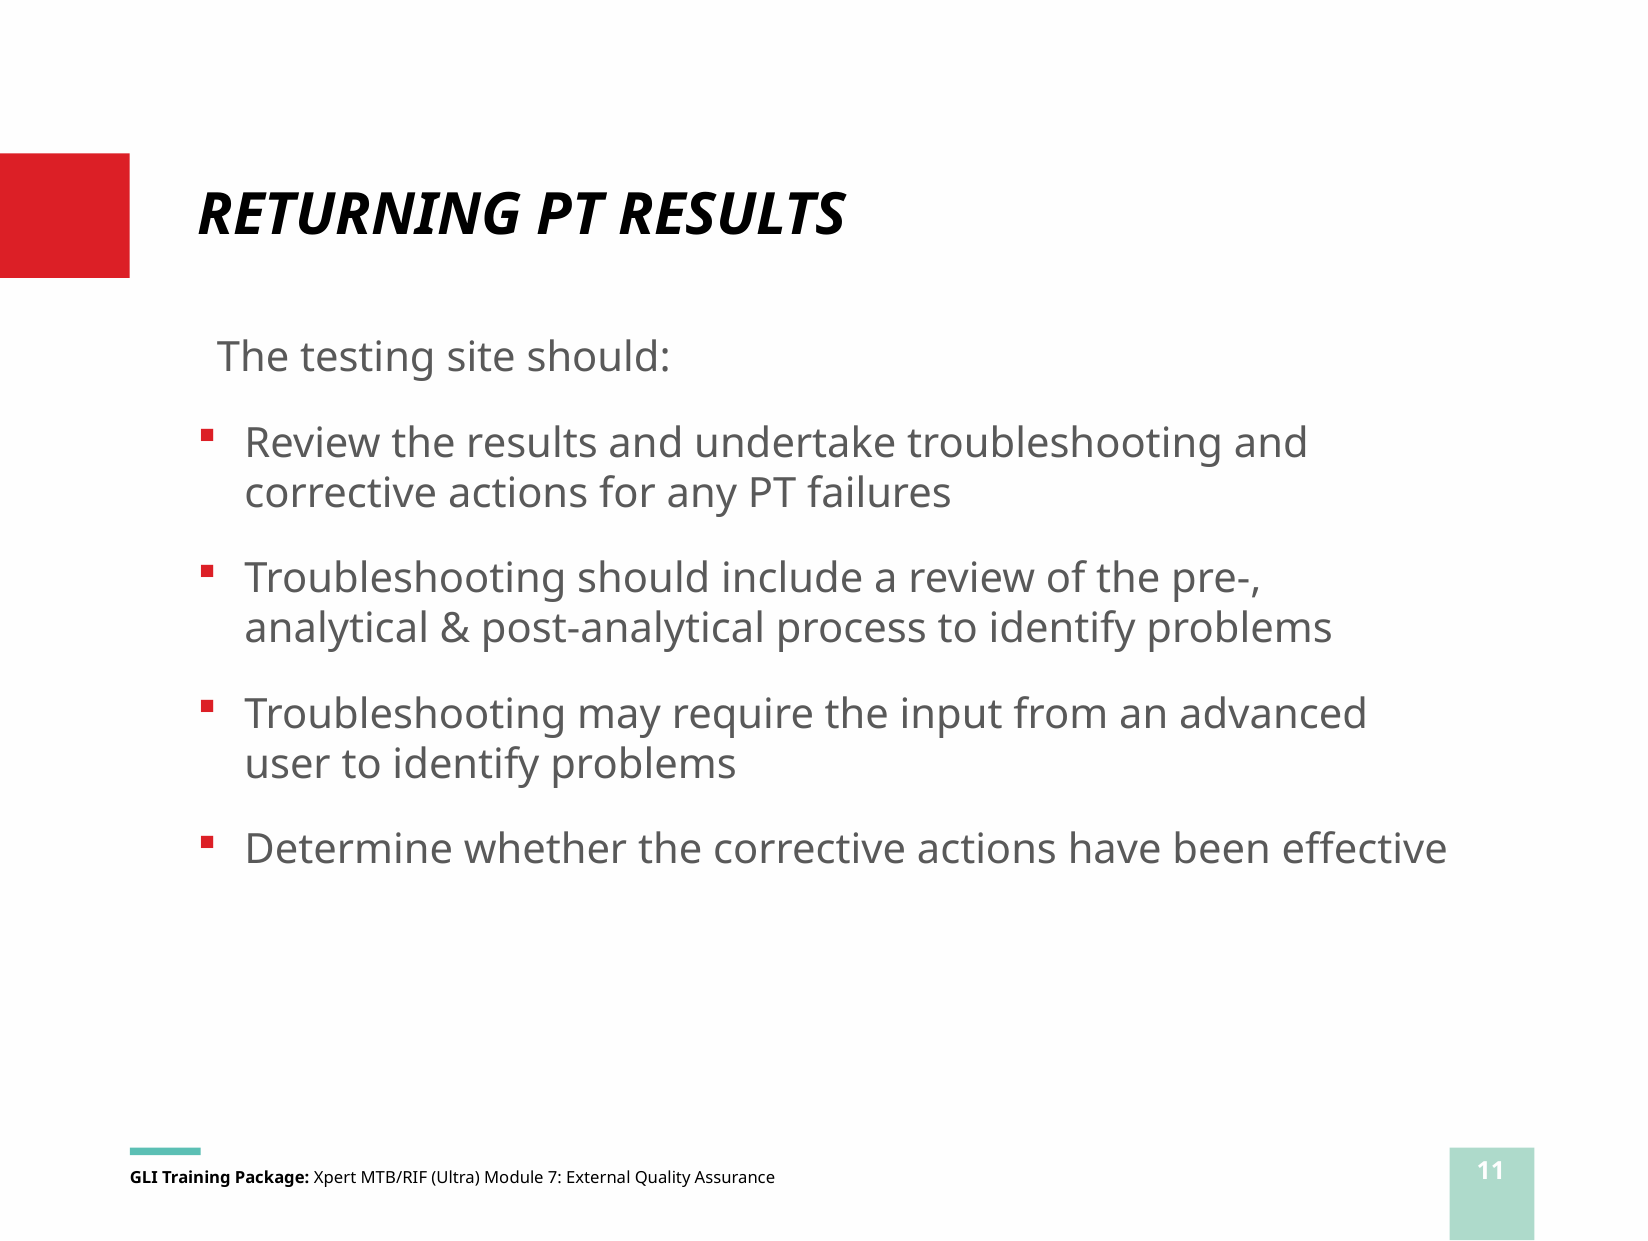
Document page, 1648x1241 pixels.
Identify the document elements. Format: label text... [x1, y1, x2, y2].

list The testing site should: Review the results and undertake troubleshooting and corrective actions for any PT failures Troubleshooting should include a review of the pre-, analytical & post-analytical process to identify problems Troubleshooting may require the input from an advanced user to identify problems Determine whether the corrective actions have been effective [197, 330, 1450, 1087]
title RETURNING PT RESULTS [197, 153, 1450, 278]
